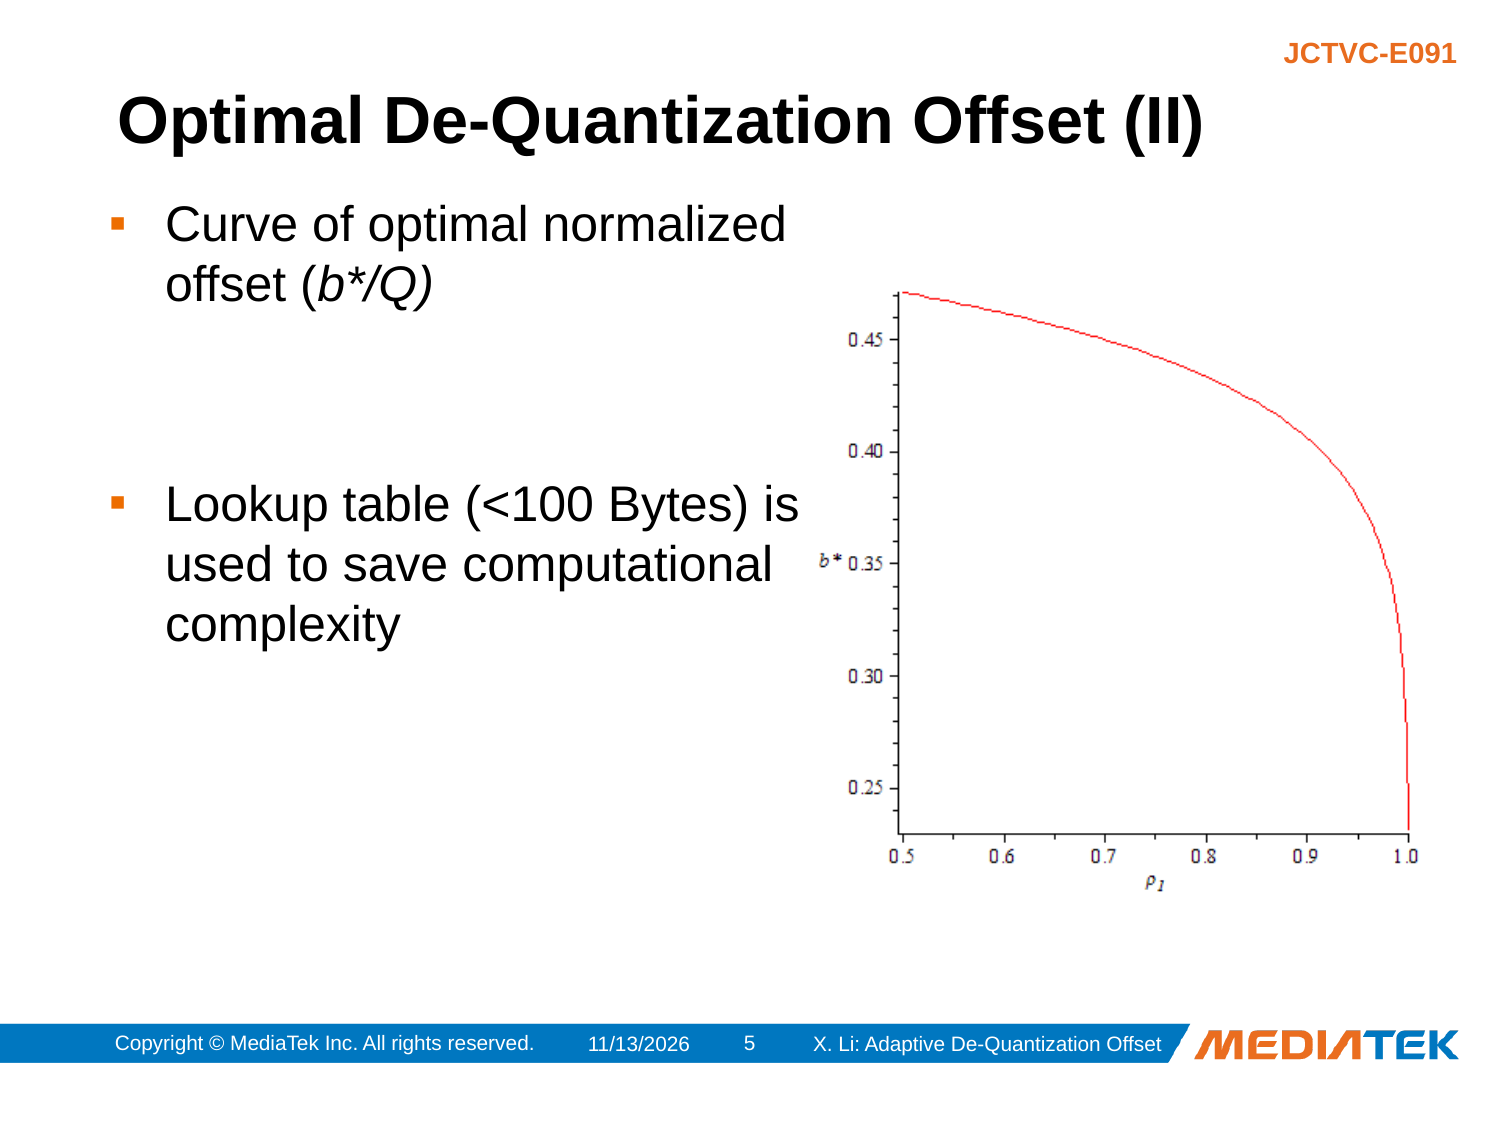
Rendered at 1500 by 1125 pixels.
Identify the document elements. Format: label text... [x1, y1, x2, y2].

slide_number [573, 1022, 711, 1090]
title Optimal De-Quantization Offset (II) [101, 62, 1425, 172]
footer Copyright © MediaTek Inc. All rights reserved. [99, 1022, 573, 1090]
slide_number 4 [711, 1022, 789, 1090]
picture [789, 1023, 1459, 1063]
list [804, 278, 1430, 904]
picture [0, 1023, 99, 1063]
list Curve of optimal normalized offset (b*/Q) Lookup table (<100 Bytes) is used to save computational complexity [93, 184, 824, 998]
